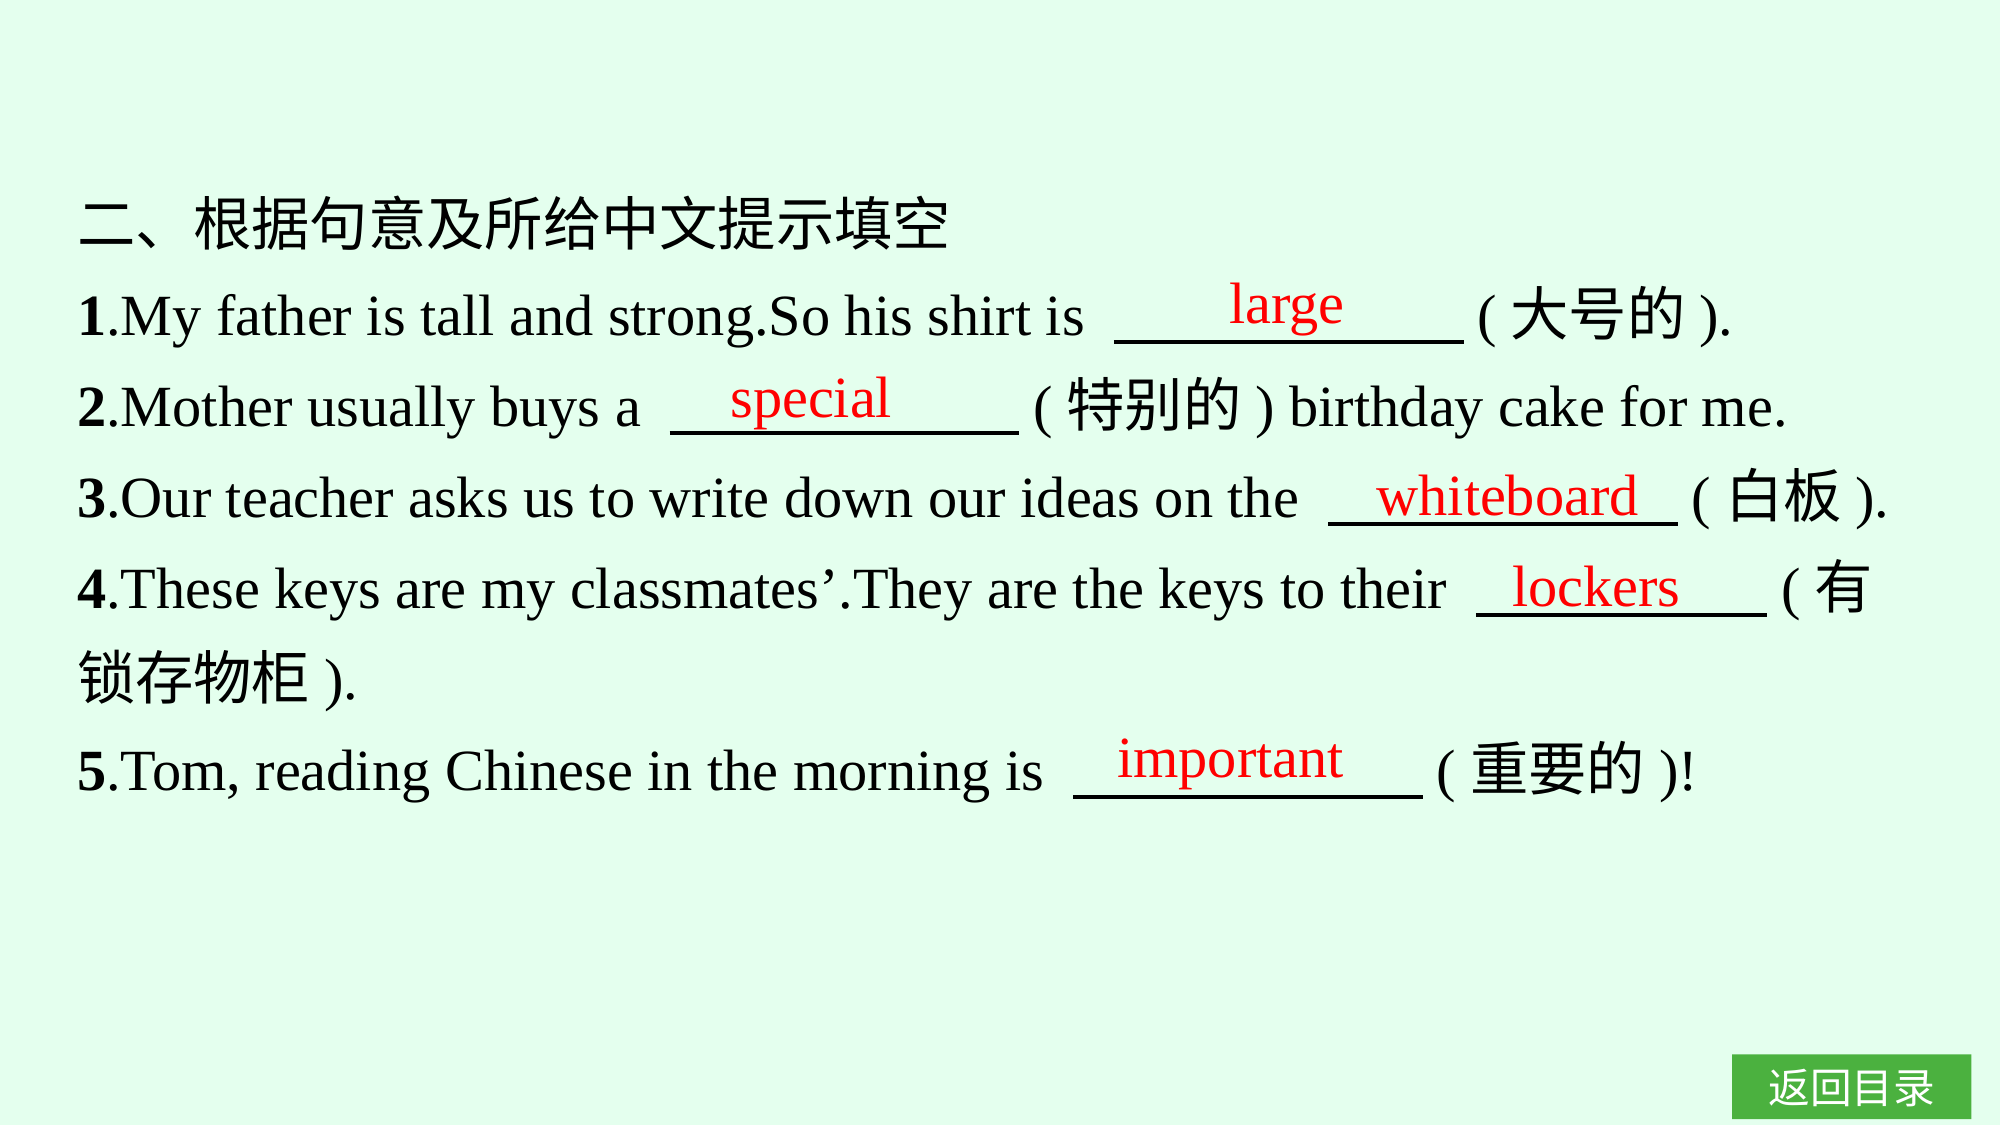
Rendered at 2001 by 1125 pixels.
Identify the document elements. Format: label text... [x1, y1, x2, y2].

text_box important [1102, 697, 1360, 797]
text_box large [1214, 244, 1360, 343]
text_box 二、根据句意及所给中文提示填空 1.My father is tall and strong.So his shirt is (大号的). 2.Mother usually buys a (特别的) birthday cake for me. 3.Our teacher asks us to write down our ideas on the (白板). 4.These keys are my classmates’.They are the keys to their (有锁存物柜). 5.Tom, reading Chinese in the morning is (重要的)! [62, 158, 1938, 810]
text_box special [715, 337, 908, 437]
text_box lockers [1497, 527, 1696, 626]
text_box whiteboard [1361, 435, 1655, 535]
